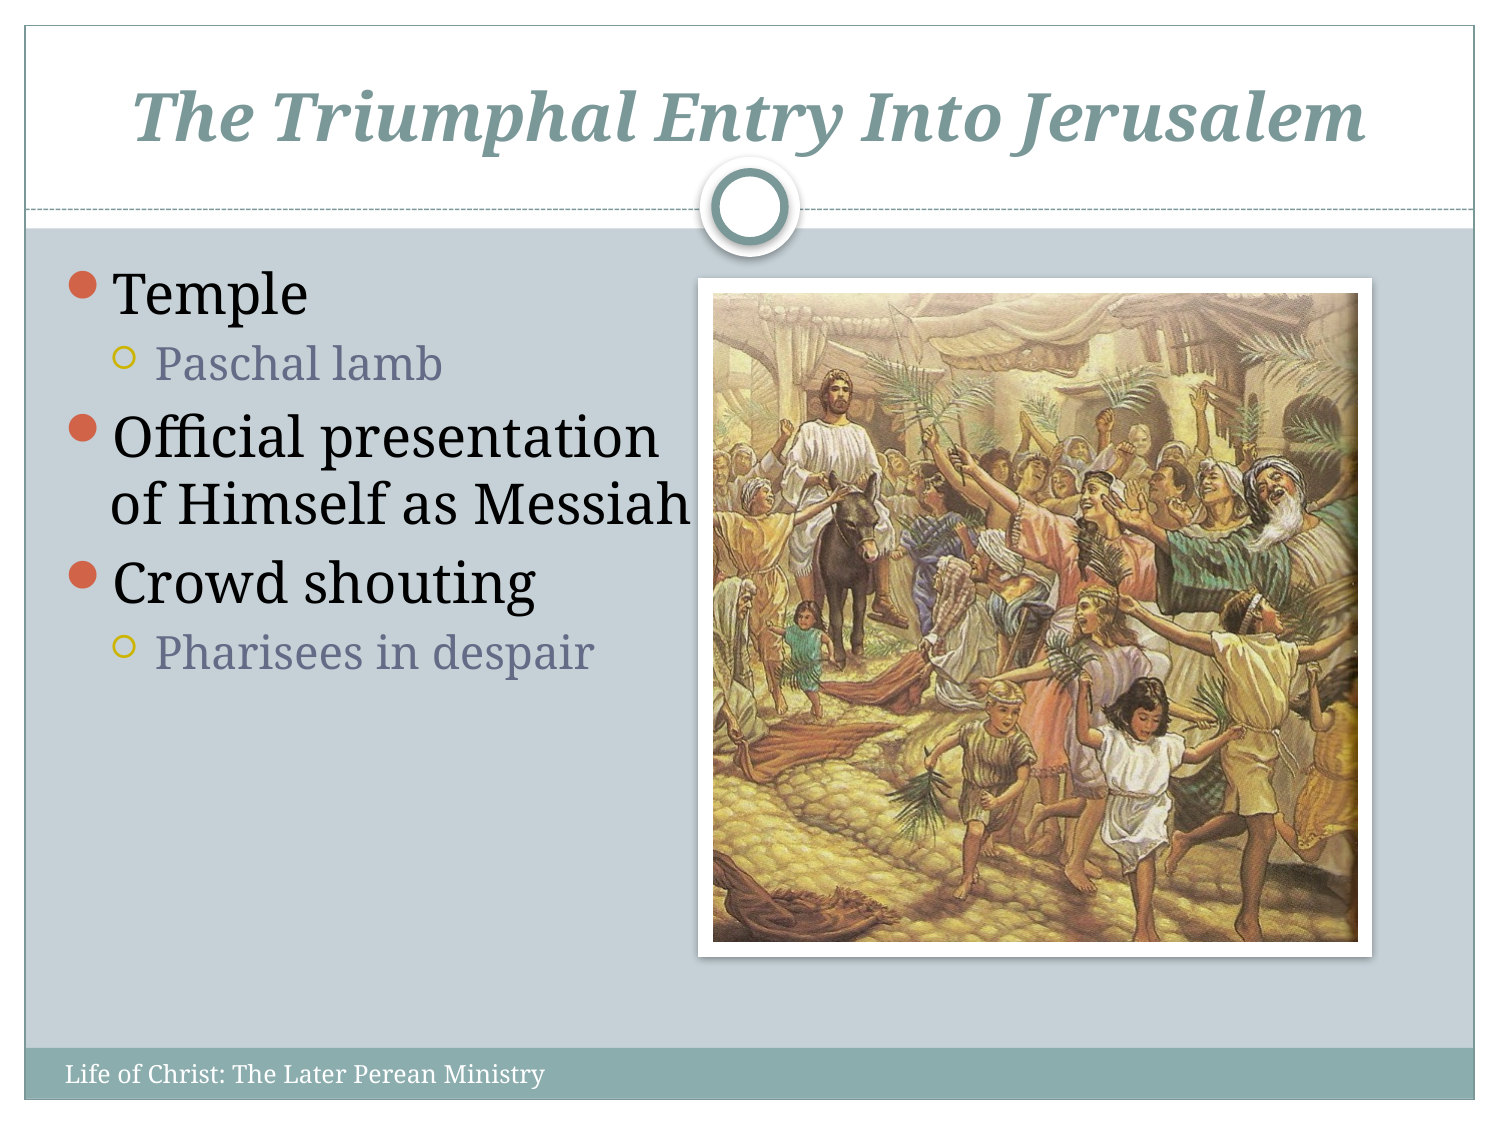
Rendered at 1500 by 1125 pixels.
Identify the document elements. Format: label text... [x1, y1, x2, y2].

footer Life of Christ: The Later Perean Ministry [50, 1051, 866, 1112]
title The Triumphal Entry Into Jerusalem [49, 37, 1450, 162]
picture [712, 292, 1359, 943]
list Temple Paschal lamb Official presentation of Himself as Messiah Crowd shouting Pharisees in despair [50, 250, 713, 1001]
